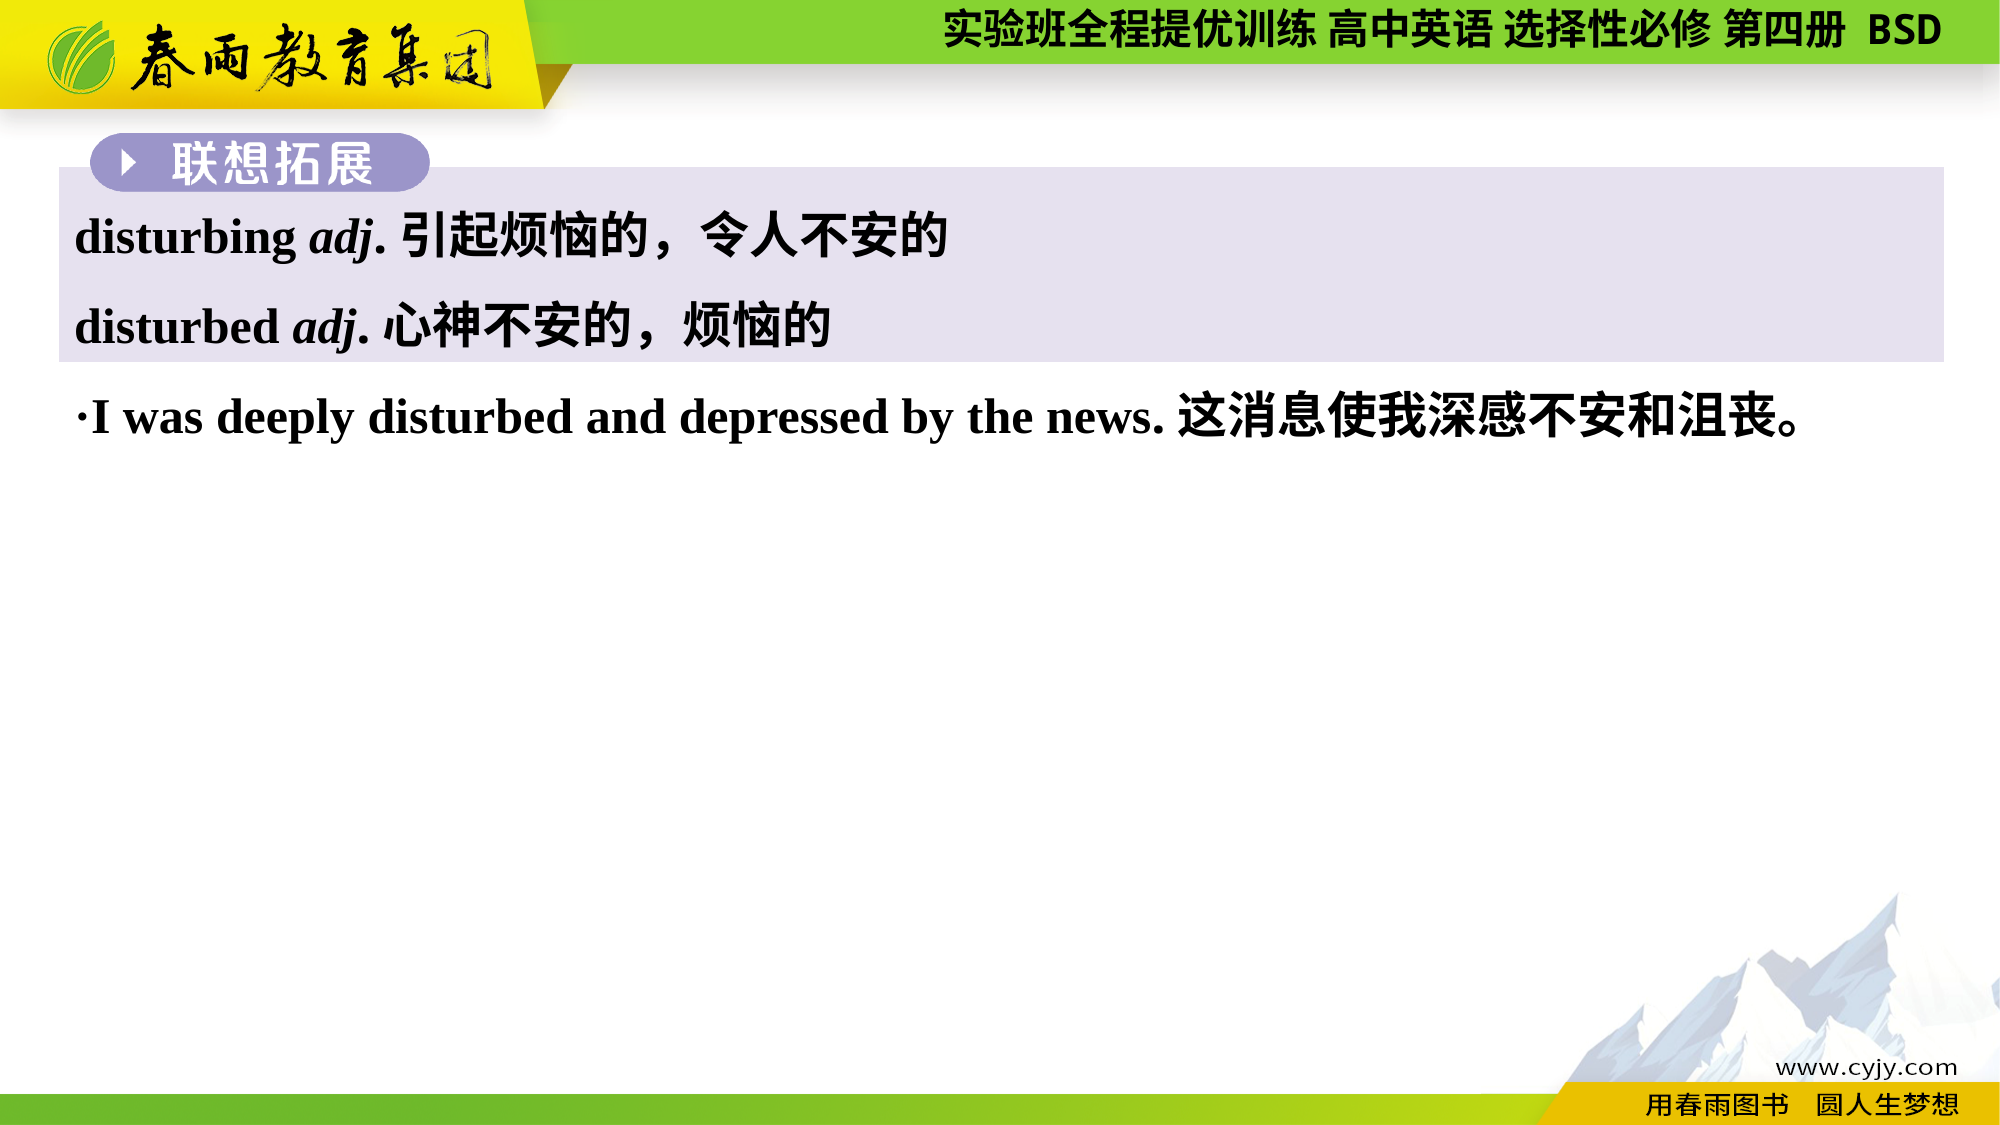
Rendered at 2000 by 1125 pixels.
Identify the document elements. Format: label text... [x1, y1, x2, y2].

picture [0, 0, 2000, 1125]
list disturbing adj.引起烦恼的，令人不安的 disturbed adj.心神不安的，烦恼的 ·I was deeply disturbed and depressed by the news.这消息使我深感不安和沮丧。 [59, 371, 1944, 442]
